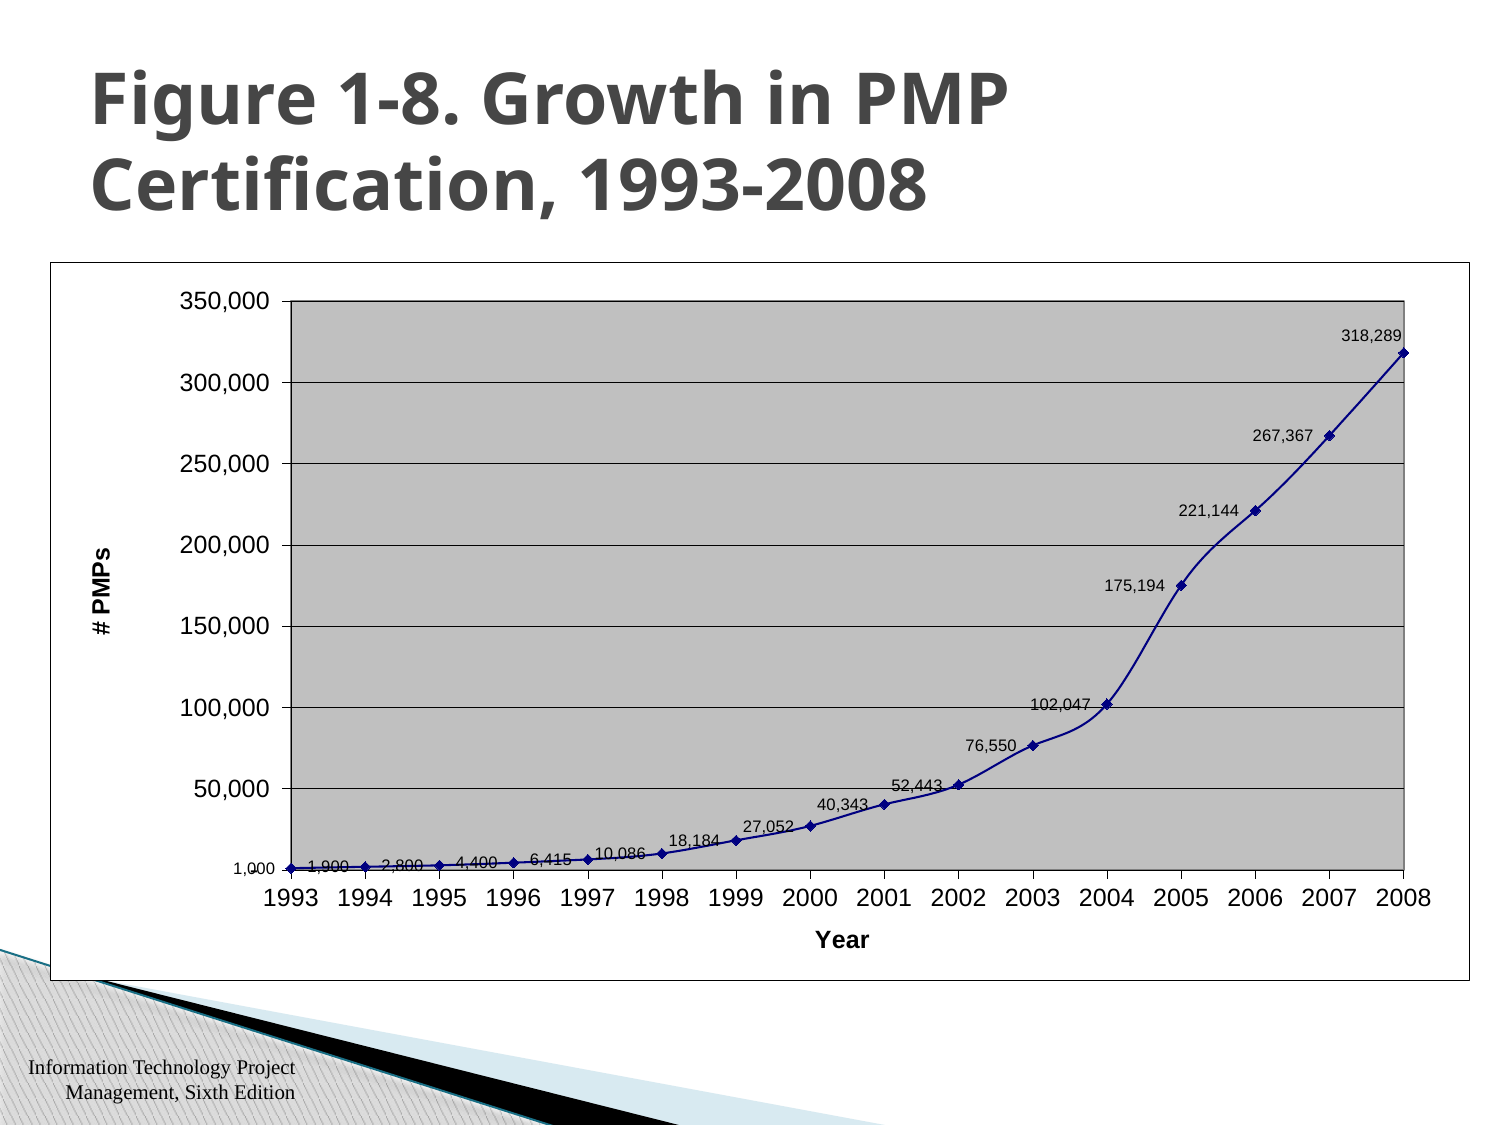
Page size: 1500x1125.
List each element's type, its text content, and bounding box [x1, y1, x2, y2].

title Figure 1-8. Growth in PMP Certification, 1993-2008 [75, 45, 1425, 233]
chart [49, 262, 1470, 981]
footer Information Technology Project Management, Sixth Edition [0, 1051, 311, 1112]
